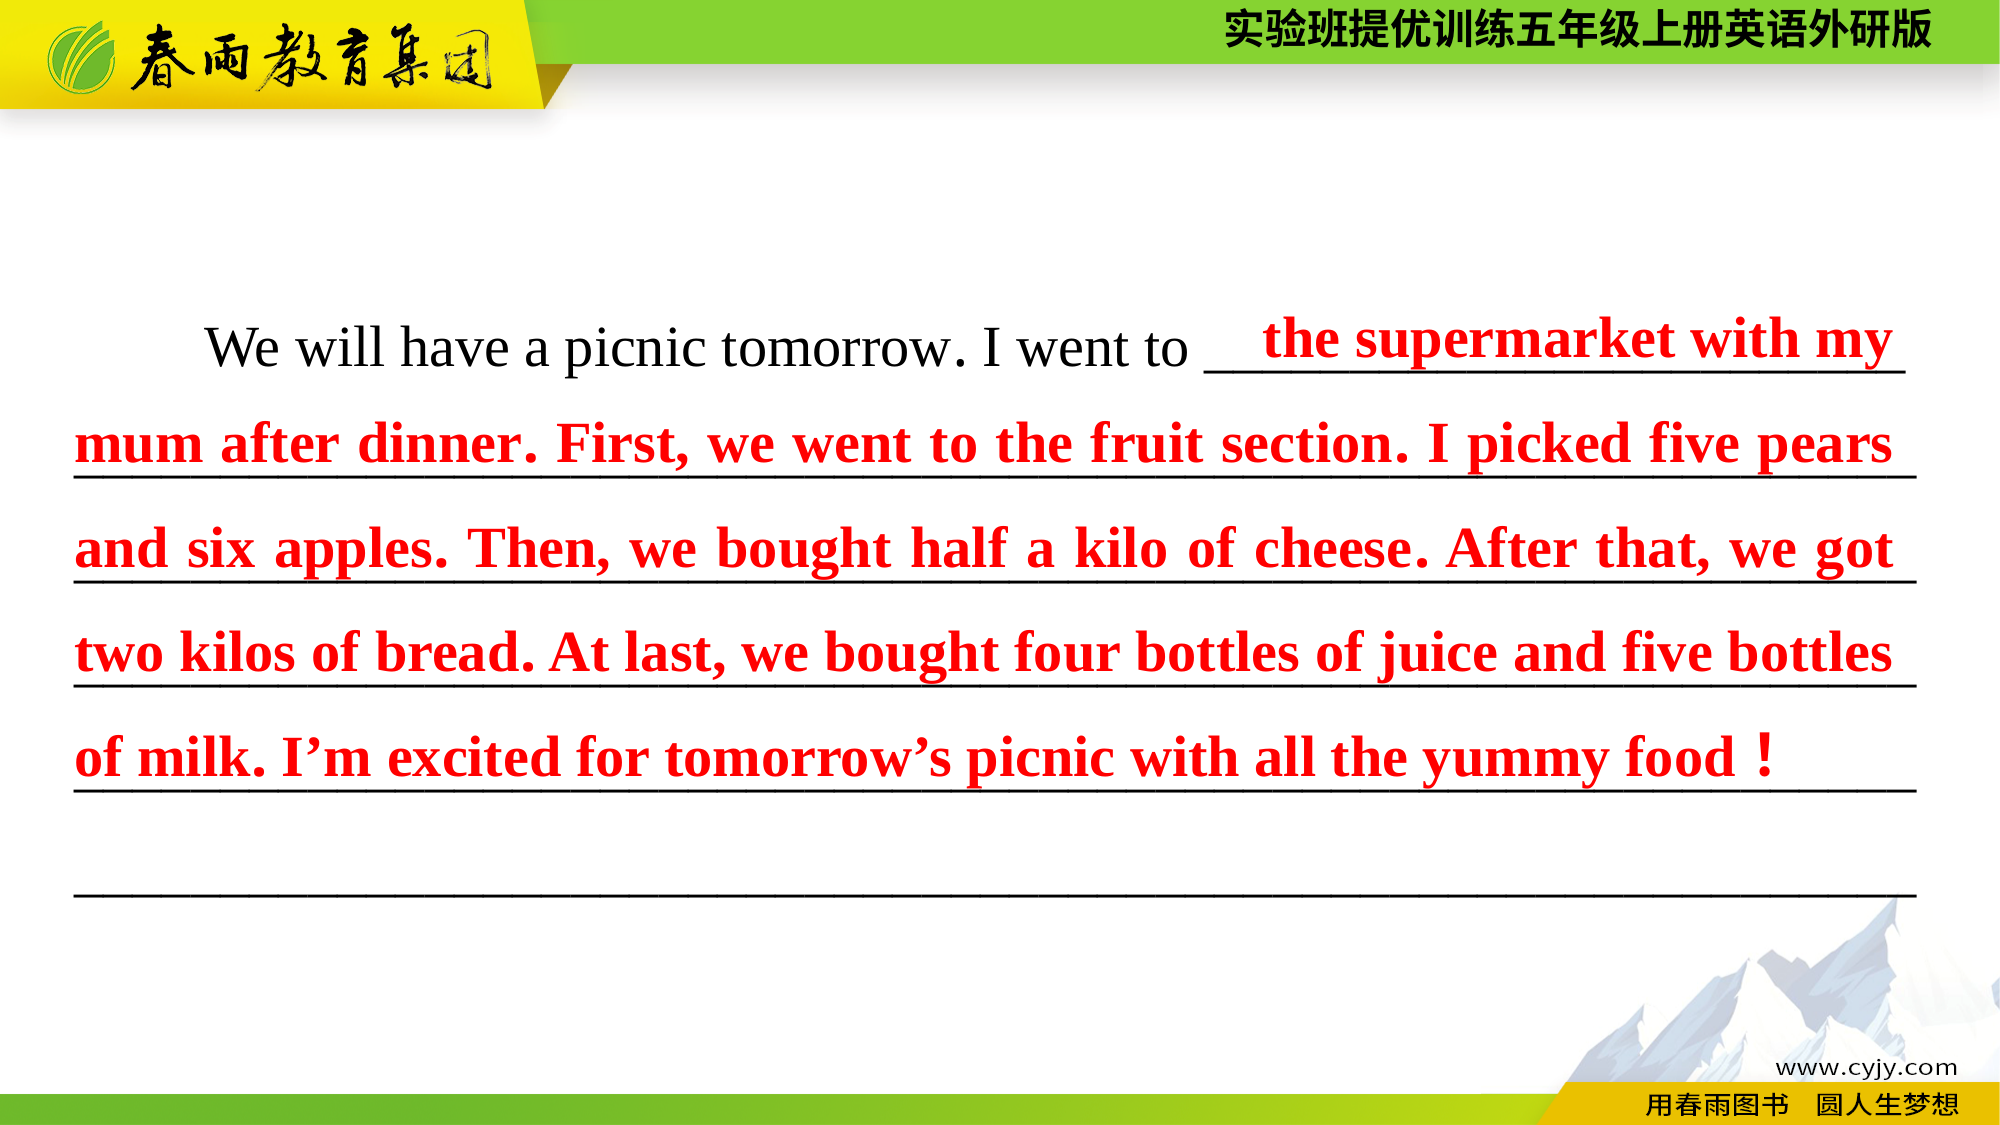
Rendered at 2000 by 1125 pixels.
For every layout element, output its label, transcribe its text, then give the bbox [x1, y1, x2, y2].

text_box the supermarket with my mum after dinner. First, we went to the fruit section. I picked five pears and six apples. Then, we bought half a kilo of cheese. After that, we got two kilos of bread. At last, we bought four bottles of juice and five bottles of milk. I’m excited for tomorrow’s picnic with all the yummy food！ [59, 256, 1910, 796]
picture [0, 0, 2000, 1125]
list We will have a picnic tomorrow. I went to ________________________ ___________________________________________________________________________________________________________________________________________________________________________________________________________________________________________________________________________________________________________________________ [59, 265, 1944, 917]
